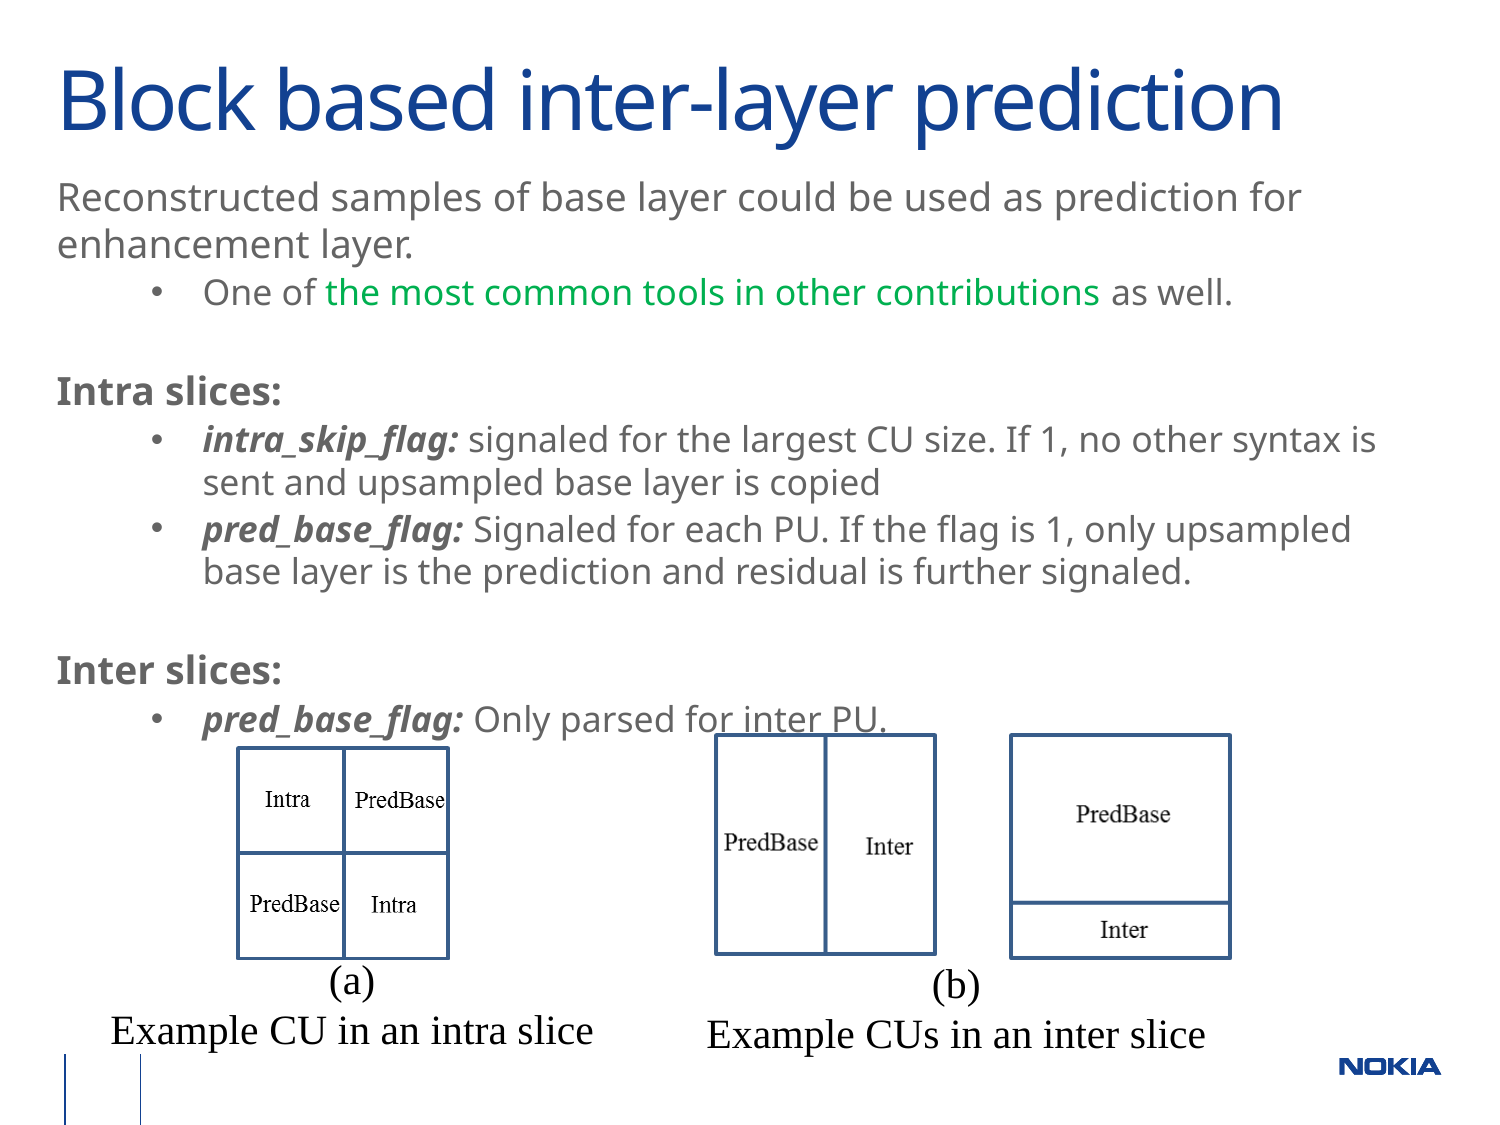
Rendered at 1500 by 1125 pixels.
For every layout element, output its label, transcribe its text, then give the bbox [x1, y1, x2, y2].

picture [1009, 733, 1233, 960]
list Reconstructed samples of base layer could be used as prediction for enhancement layer. One of the most common tools in other contributions as well. Intra slices: intra_skip_flag: signaled for the largest CU size. If 1, no other syntax is sent and upsampled base layer is copied pred_base_flag: Signaled for each PU. If the flag is 1, only upsampled base layer is the prediction and residual is further signaled. Inter slices: pred_base_flag: Only parsed for inter PU. [56, 172, 1436, 740]
title Block based inter-layer prediction [56, 47, 1433, 149]
text_box (b) Example CUs in an inter slice [1154, 949, 1251, 1075]
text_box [76, 739, 1151, 1105]
picture [708, 733, 937, 956]
